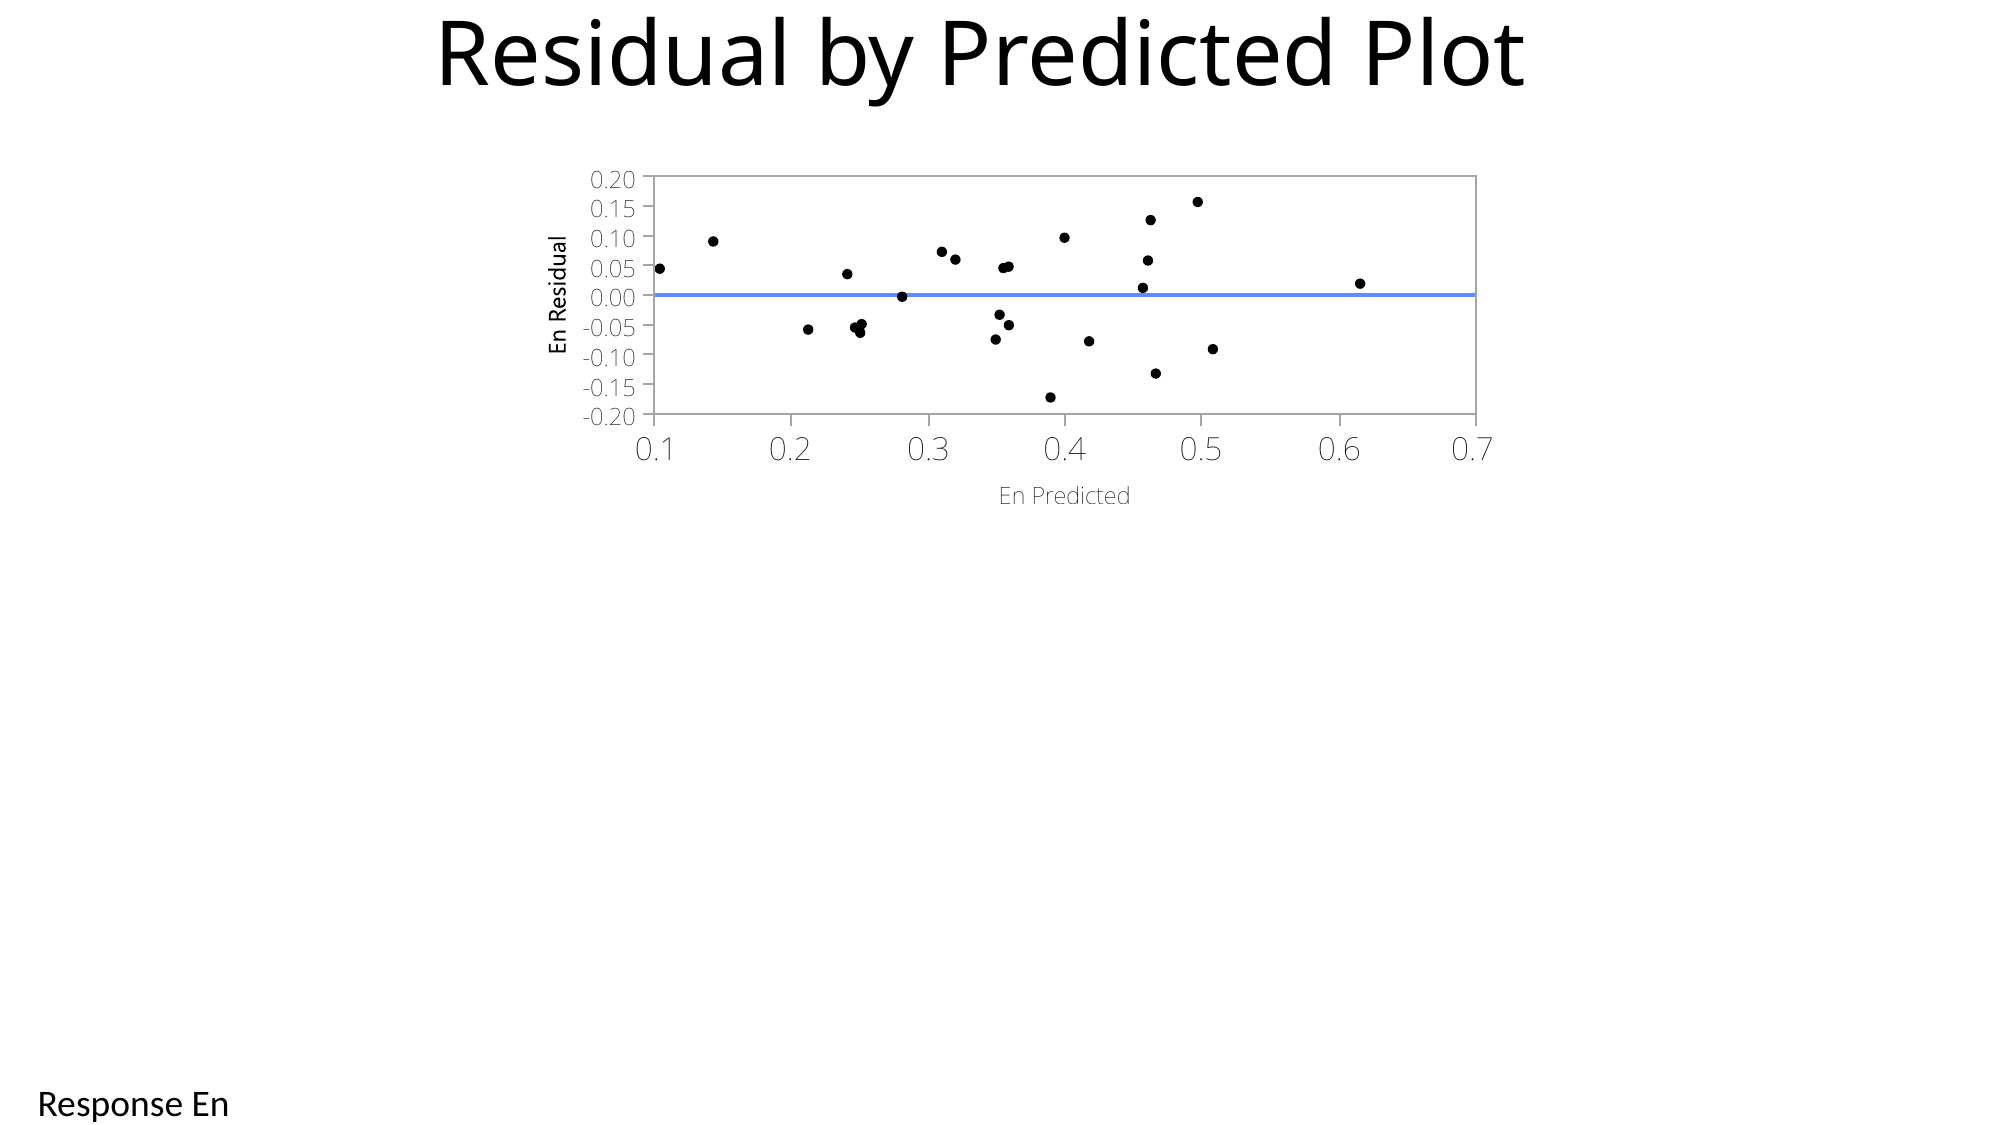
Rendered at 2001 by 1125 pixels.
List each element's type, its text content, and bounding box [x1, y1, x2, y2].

text_box Response En [37, 1079, 231, 1125]
title Residual by Predicted Plot [0, 0, 1963, 113]
picture [528, 158, 1510, 527]
